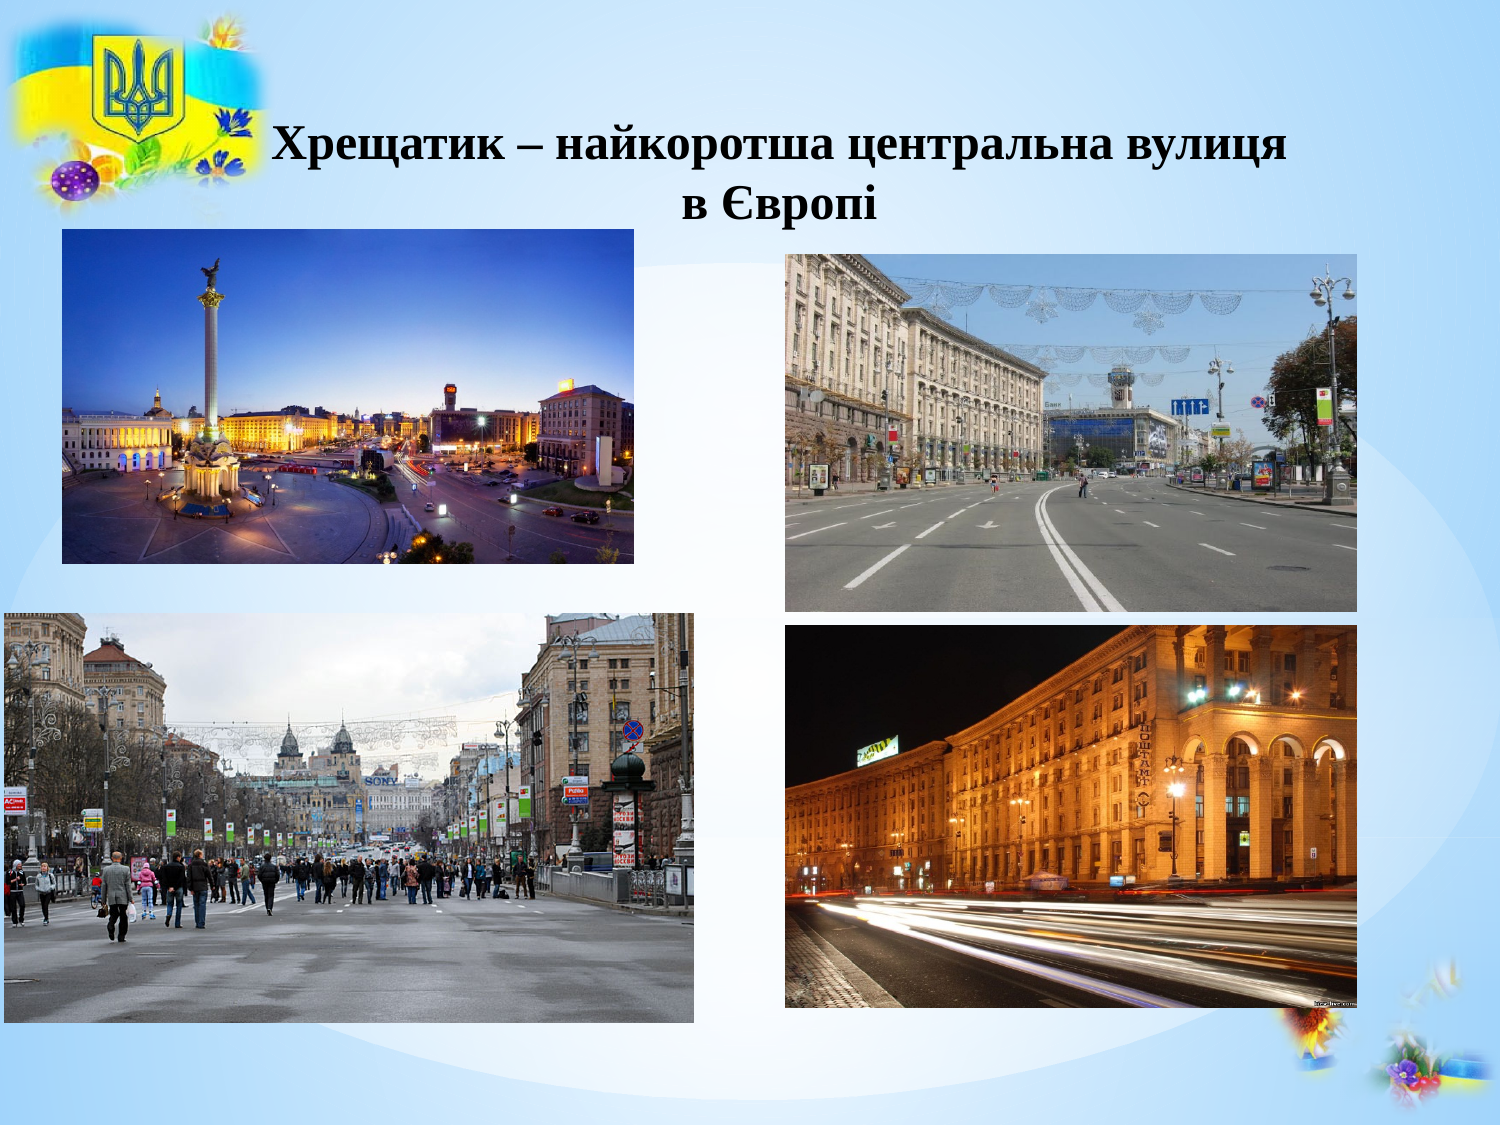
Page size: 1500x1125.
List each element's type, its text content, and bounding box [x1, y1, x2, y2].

picture [4, 613, 694, 1023]
picture [785, 253, 1357, 612]
picture [785, 624, 1500, 1125]
picture [0, 0, 634, 564]
title Хрещатик – найкоротша центральна вулиця в Європі [280, 101, 1306, 338]
list [242, 338, 1436, 894]
